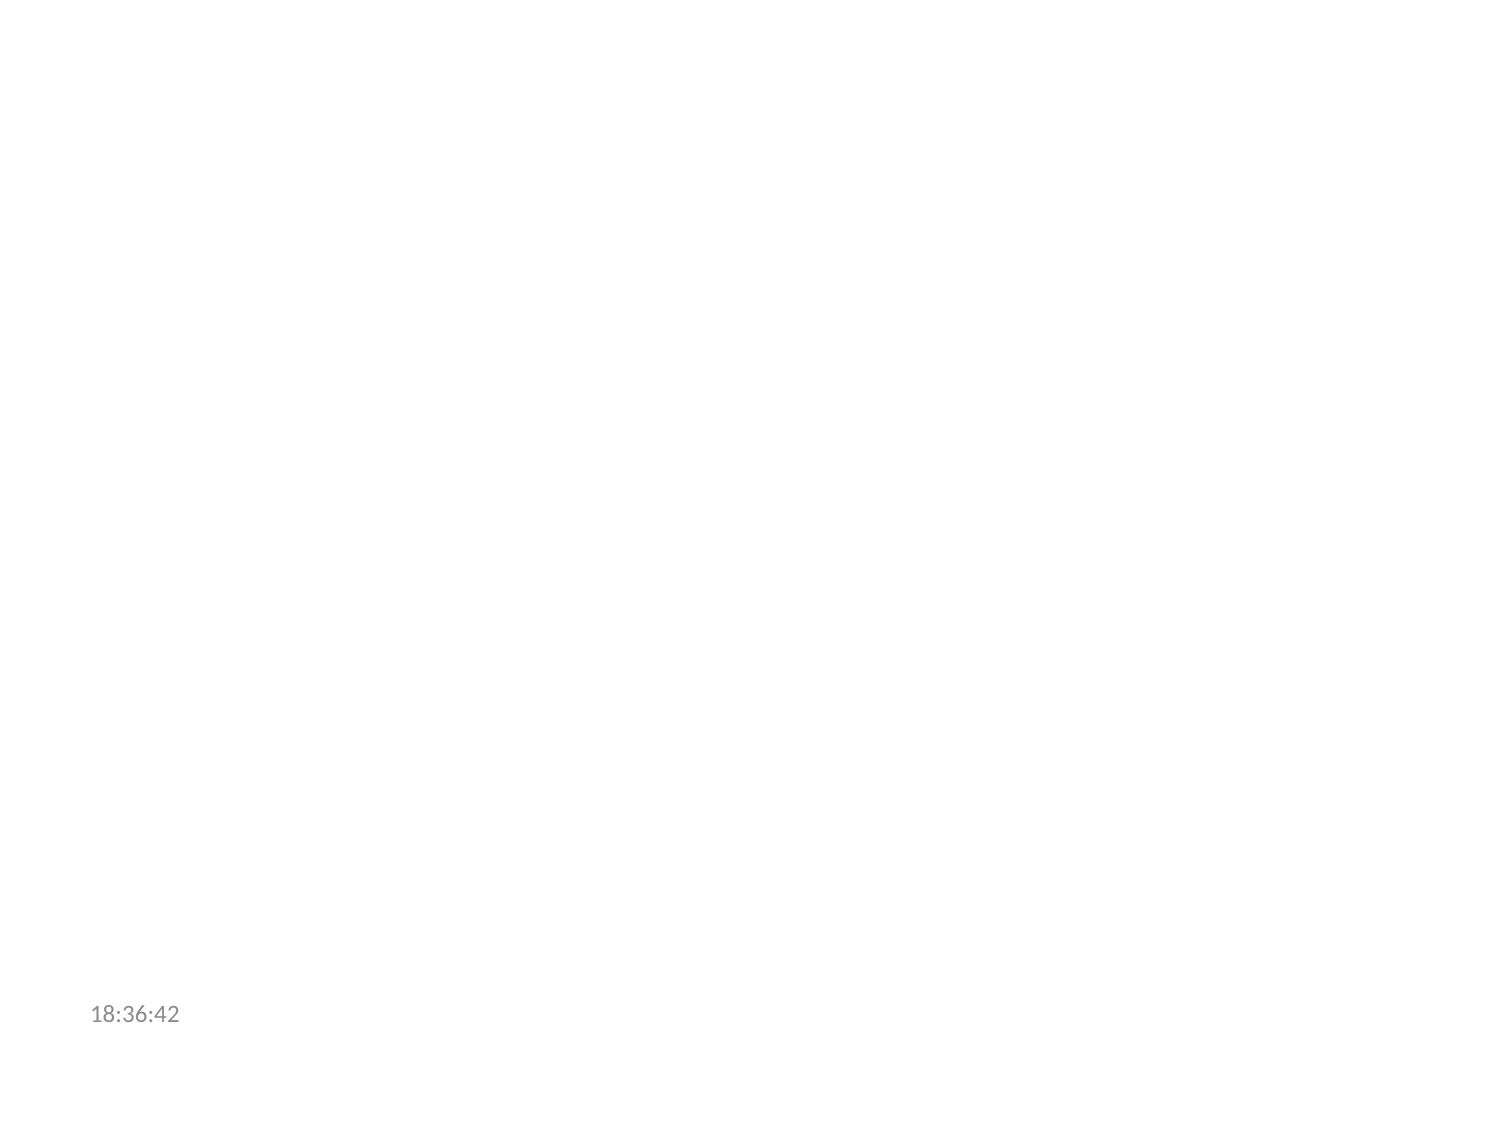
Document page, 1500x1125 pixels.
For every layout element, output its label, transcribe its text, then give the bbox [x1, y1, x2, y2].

text_box 15:35:09 [75, 982, 425, 1043]
